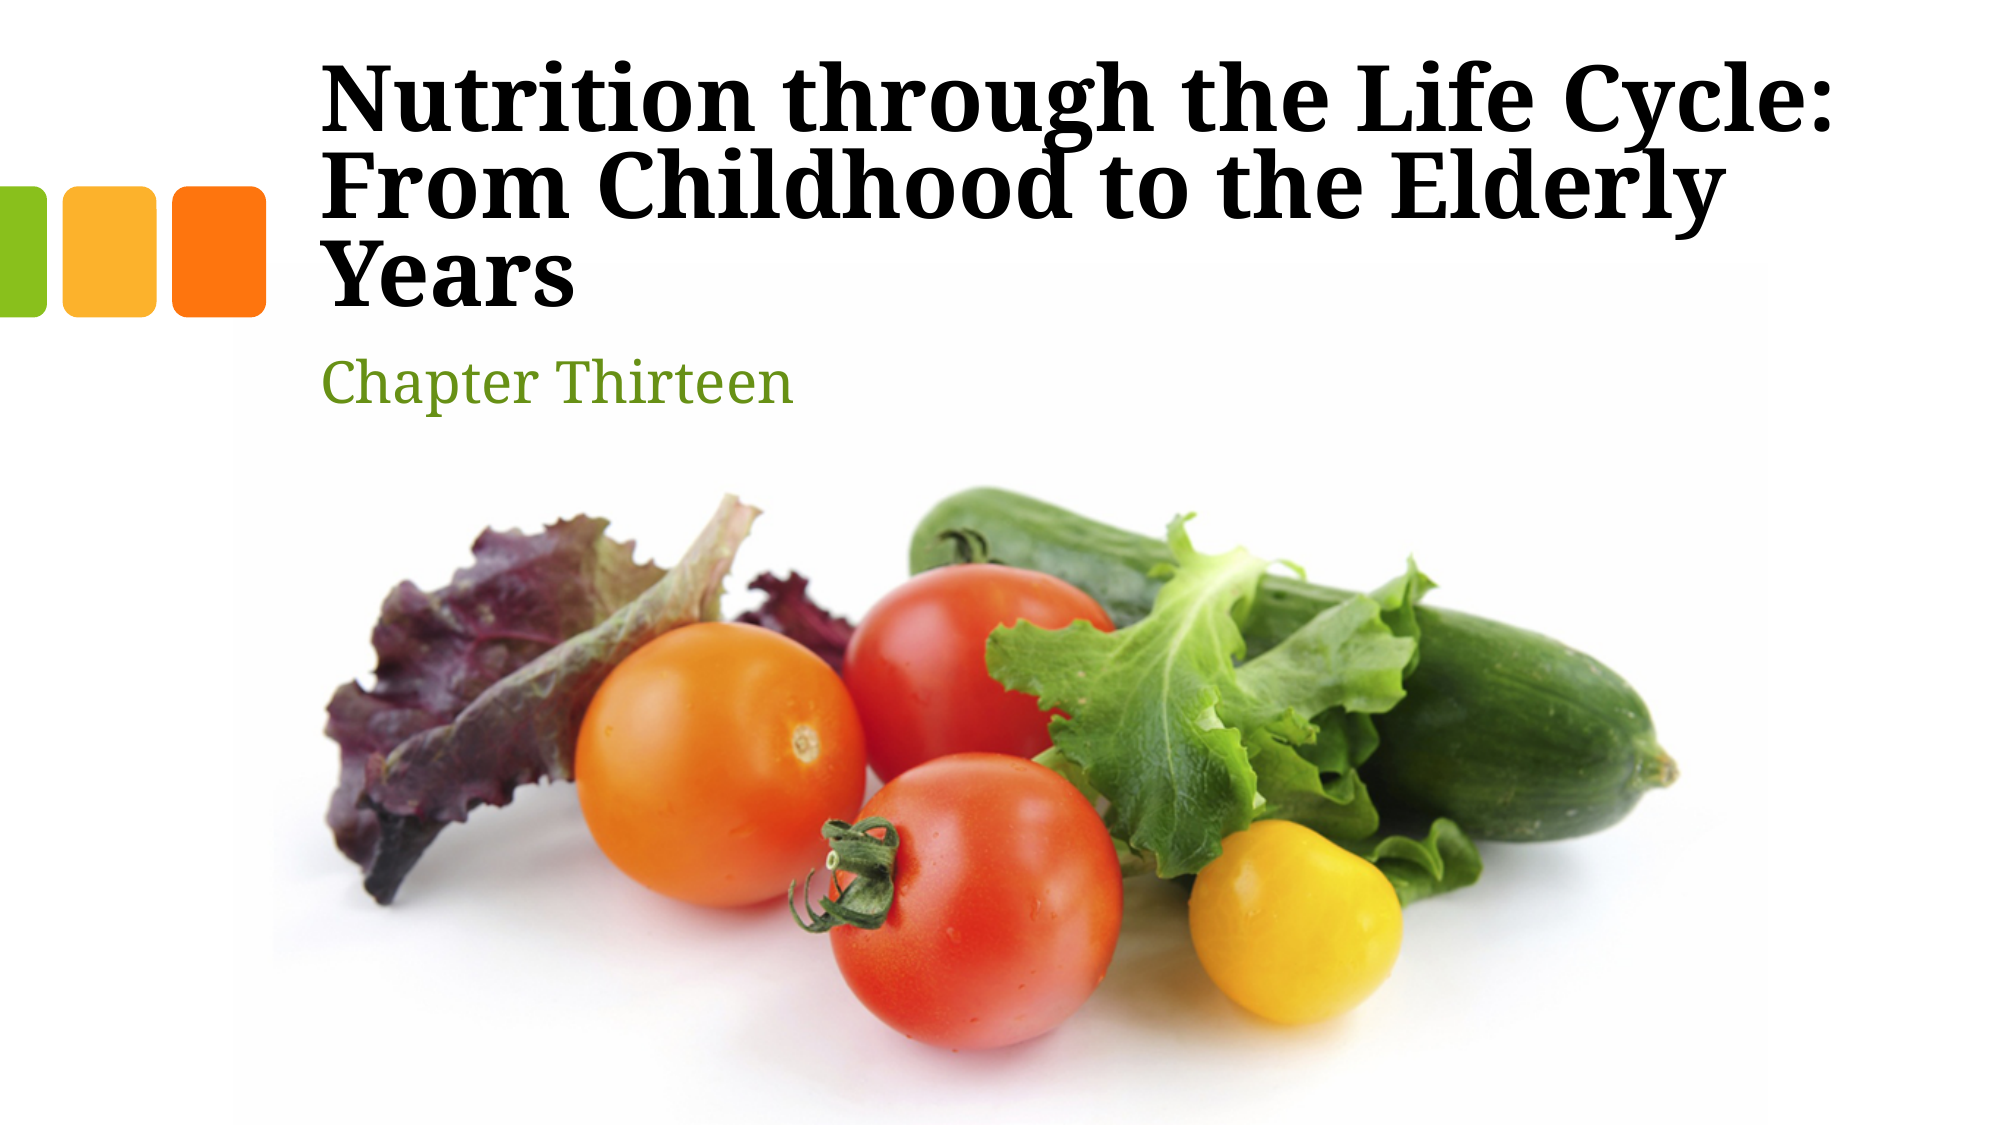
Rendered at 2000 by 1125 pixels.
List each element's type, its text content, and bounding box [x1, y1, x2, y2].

subtitle Chapter Thirteen [299, 342, 1800, 489]
picture [0, 0, 2000, 1125]
title Nutrition through the Life Cycle: From Childhood to the Elderly Years [299, 59, 1950, 335]
